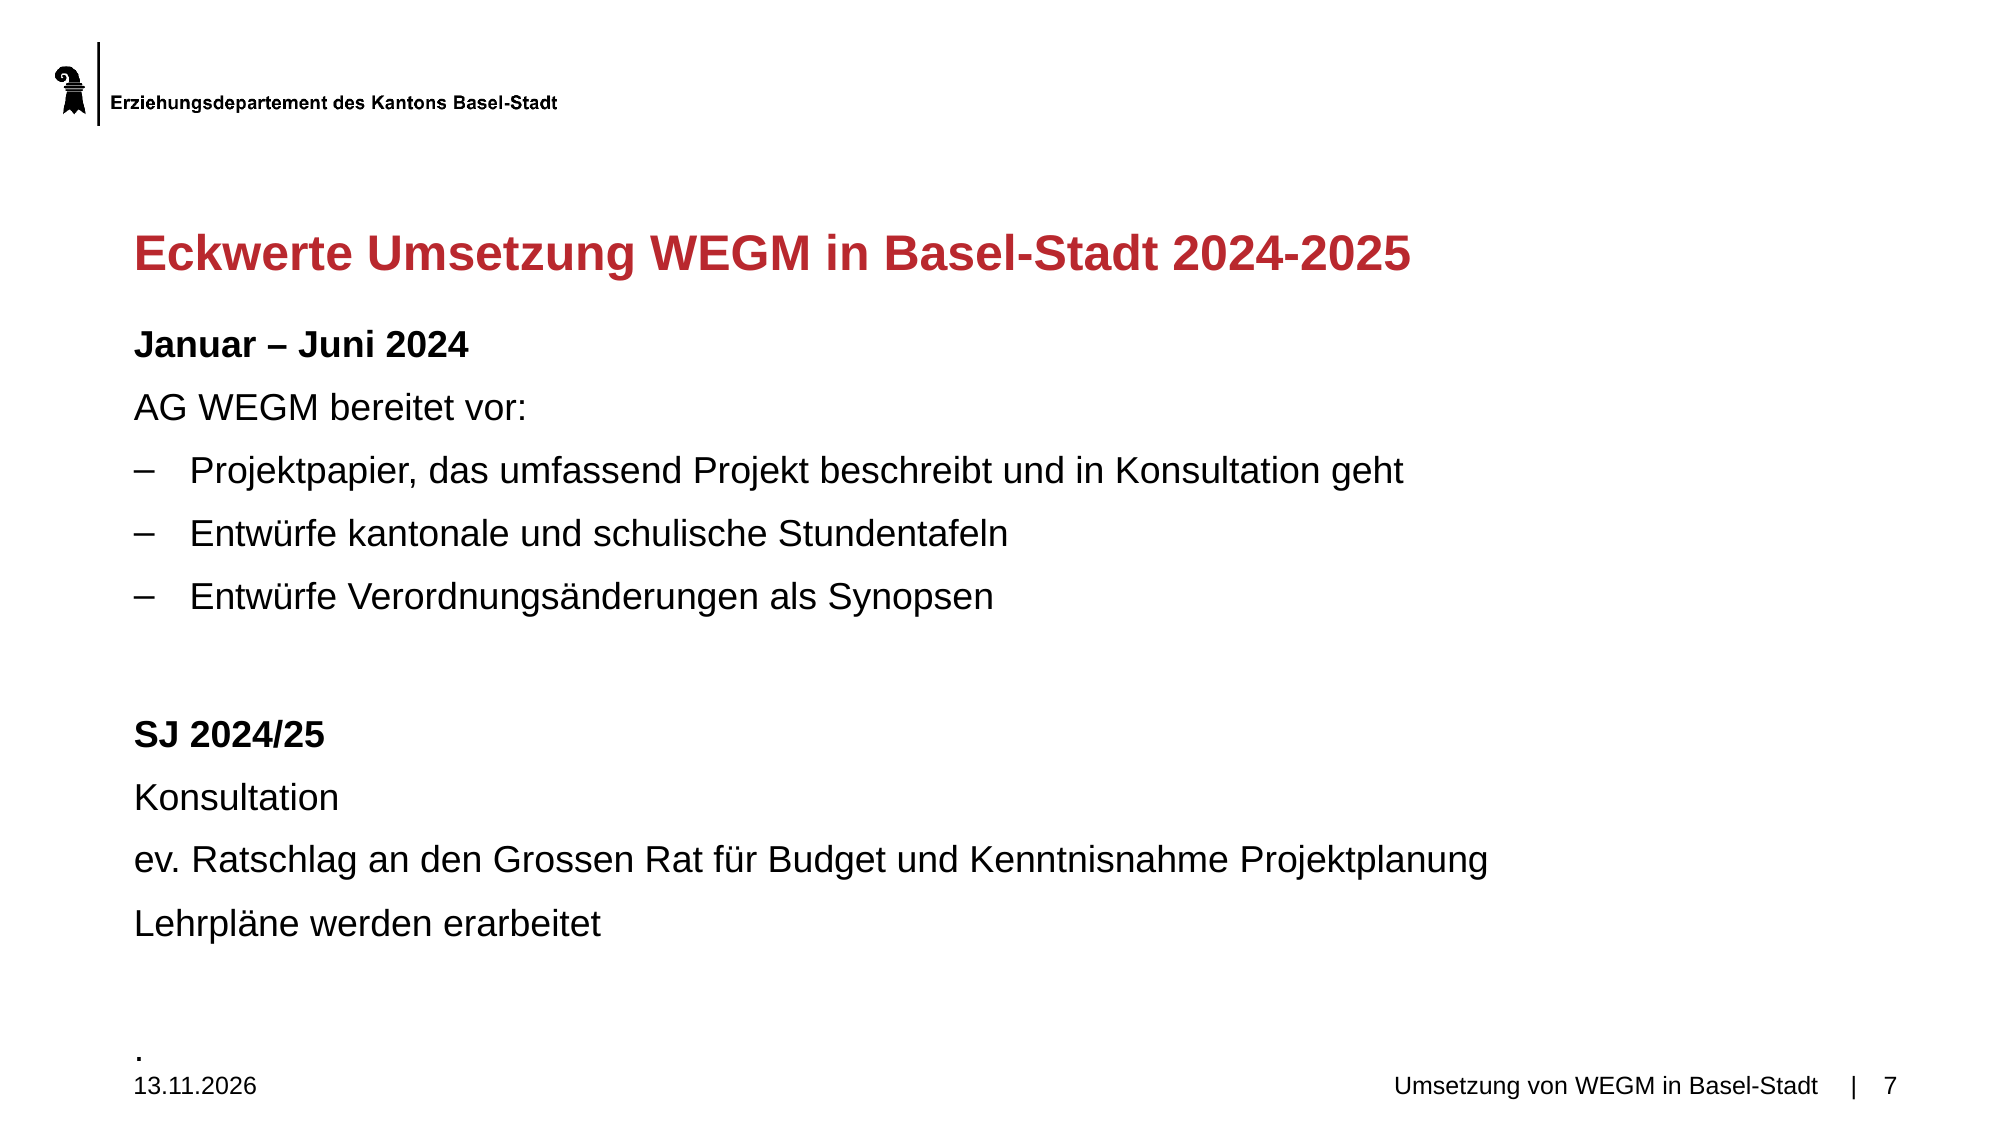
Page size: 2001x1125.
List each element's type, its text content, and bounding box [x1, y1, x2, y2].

list Januar – Juni 2024 AG WEGM bereitet vor: Projektpapier, das umfassend Projekt beschreibt und in Konsultation geht Entwürfe kantonale und schulische Stundentafeln Entwürfe Verordnungsänderungen als Synopsen SJ 2024/25 Konsultation ev. Ratschlag an den Grossen Rat für Budget und Kenntnisnahme Projektplanung Lehrpläne werden erarbeitet . [133, 320, 1914, 1018]
picture [54, 42, 557, 126]
footer Umsetzung von WEGM in Basel-Stadt [598, 1064, 1820, 1125]
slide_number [133, 1064, 567, 1125]
title Eckwerte Umsetzung WEGM in Basel-Stadt 2024-2025 [133, 219, 1914, 281]
slide_number | 7 [1850, 1064, 2000, 1125]
